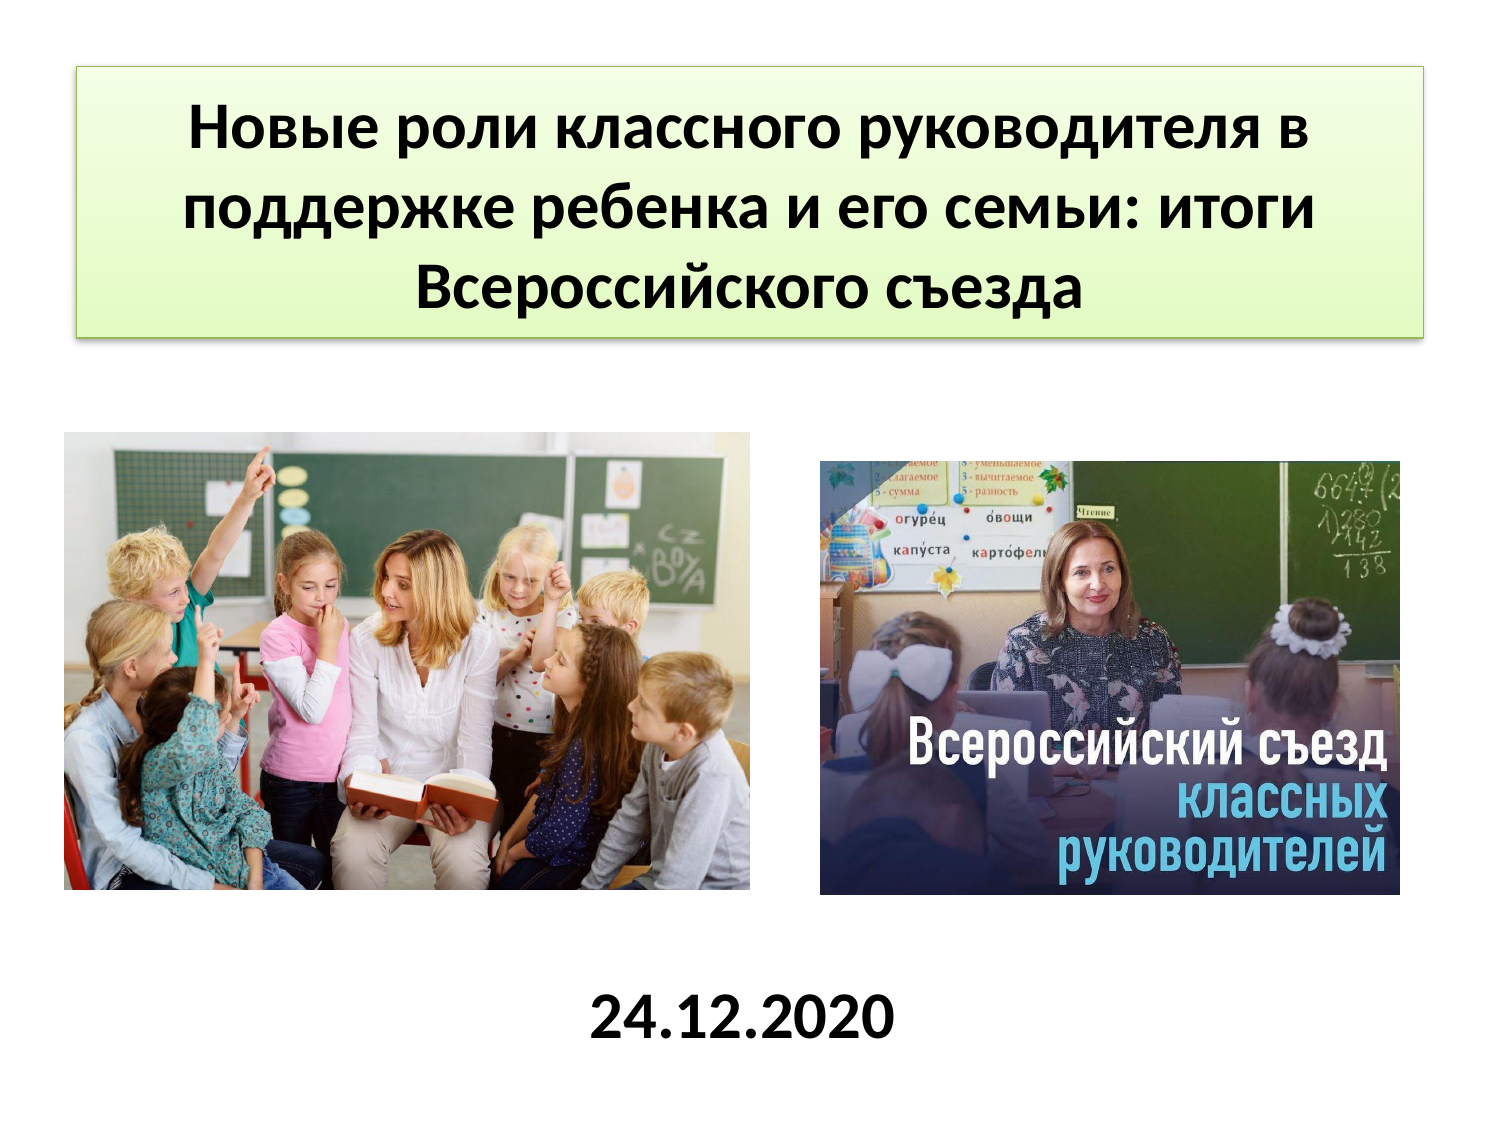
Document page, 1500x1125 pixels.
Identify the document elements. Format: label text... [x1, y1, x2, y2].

subtitle 24.12.2020 [225, 964, 1275, 1083]
title Новые роли классного руководителя в поддержке ребенка и его семьи: итоги Всероссийского съезда [76, 66, 1424, 339]
picture [64, 432, 751, 891]
picture [820, 461, 1400, 896]
